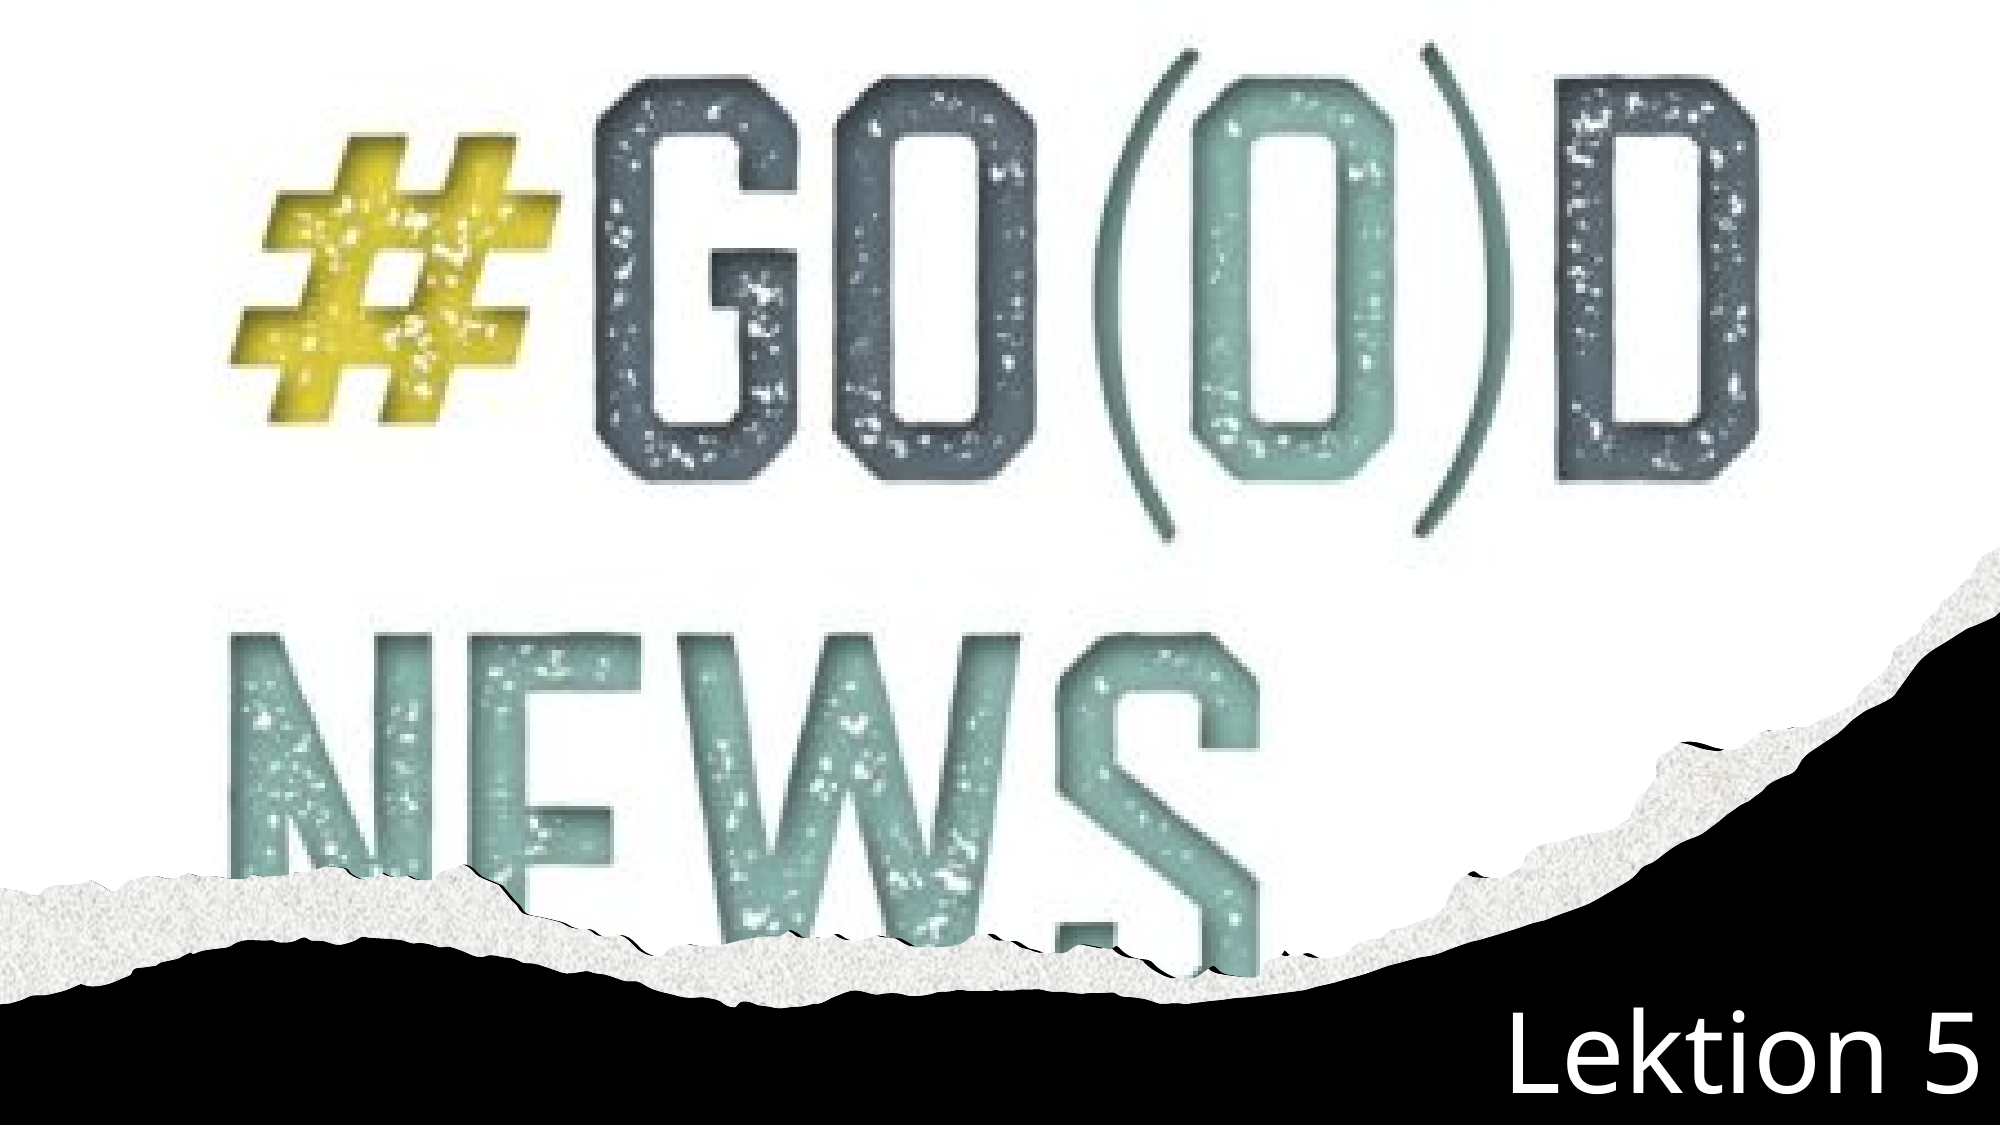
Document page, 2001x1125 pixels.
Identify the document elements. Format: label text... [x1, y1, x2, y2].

title Lektion 5 [1426, 980, 2000, 1125]
picture [0, 0, 2001, 1009]
